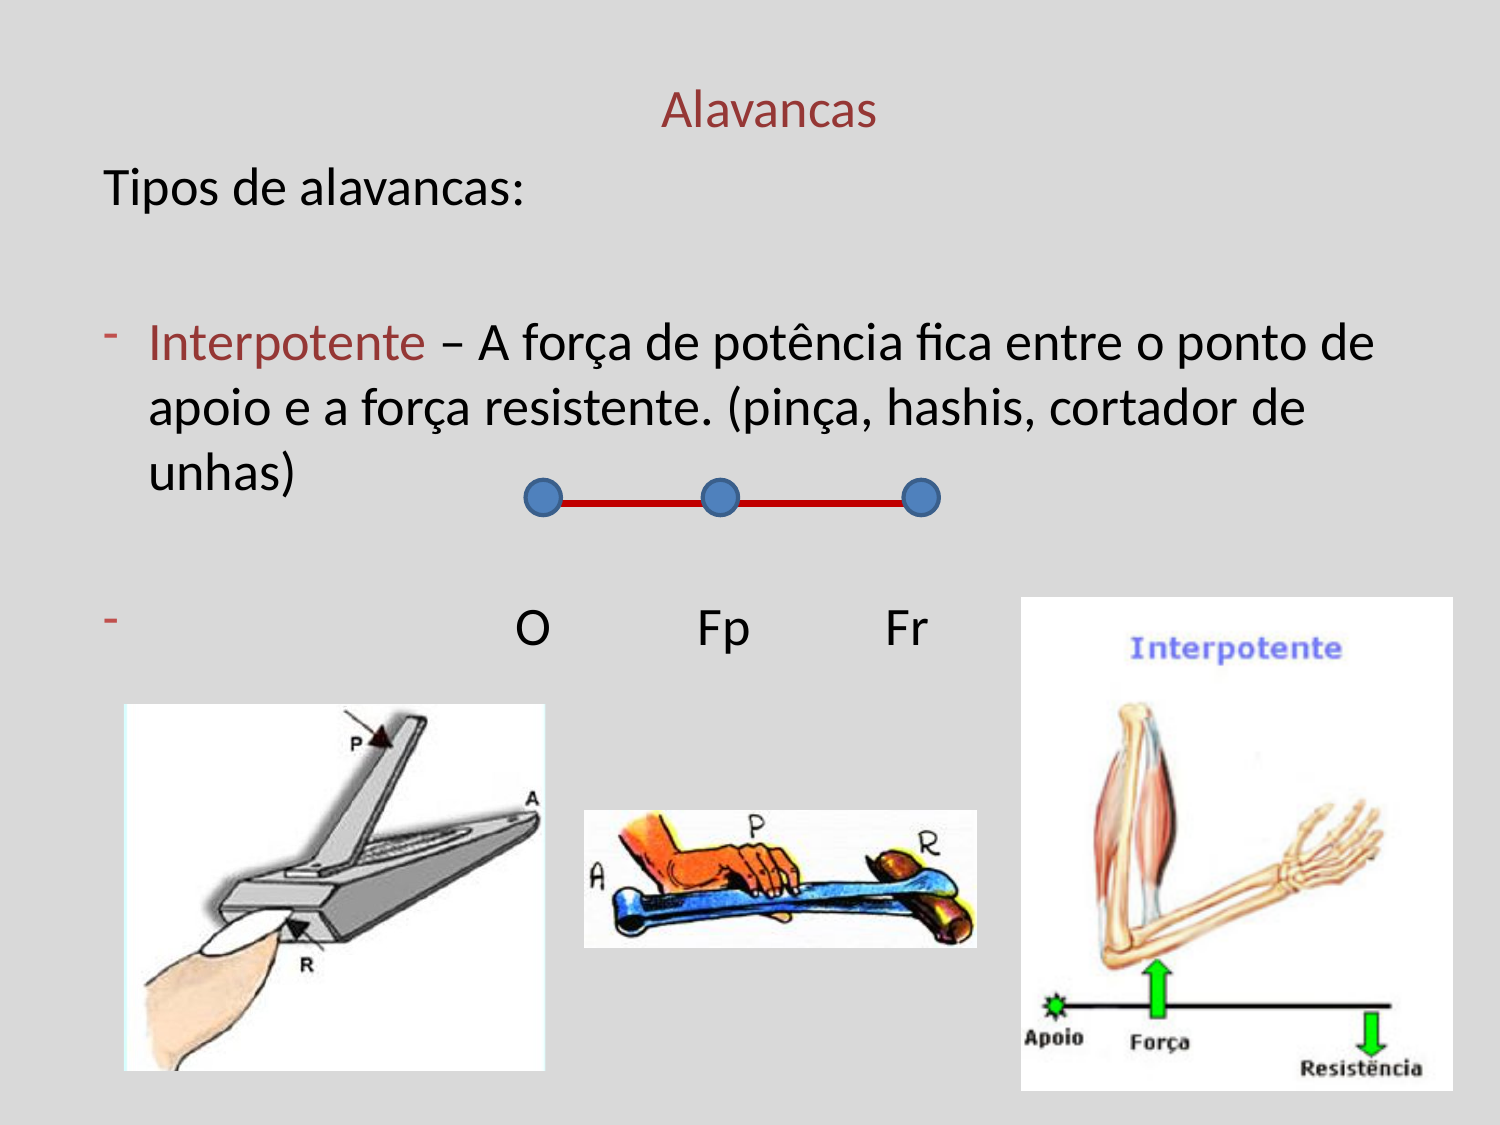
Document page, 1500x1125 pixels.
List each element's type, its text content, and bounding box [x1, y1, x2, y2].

picture [1021, 597, 1453, 1092]
text_box [700, 477, 741, 502]
picture [123, 703, 546, 1071]
picture [584, 810, 978, 949]
text_box [523, 477, 564, 518]
text_box Alavancas Tipos de alavancas: Interpotente – A força de potência fica entre o ponto de apoio e a força resistente. (pinça, hashis, cortador de unhas) O Fp Fr . [88, 66, 1451, 1059]
text_box [707, 512, 734, 518]
text_box [901, 477, 941, 518]
